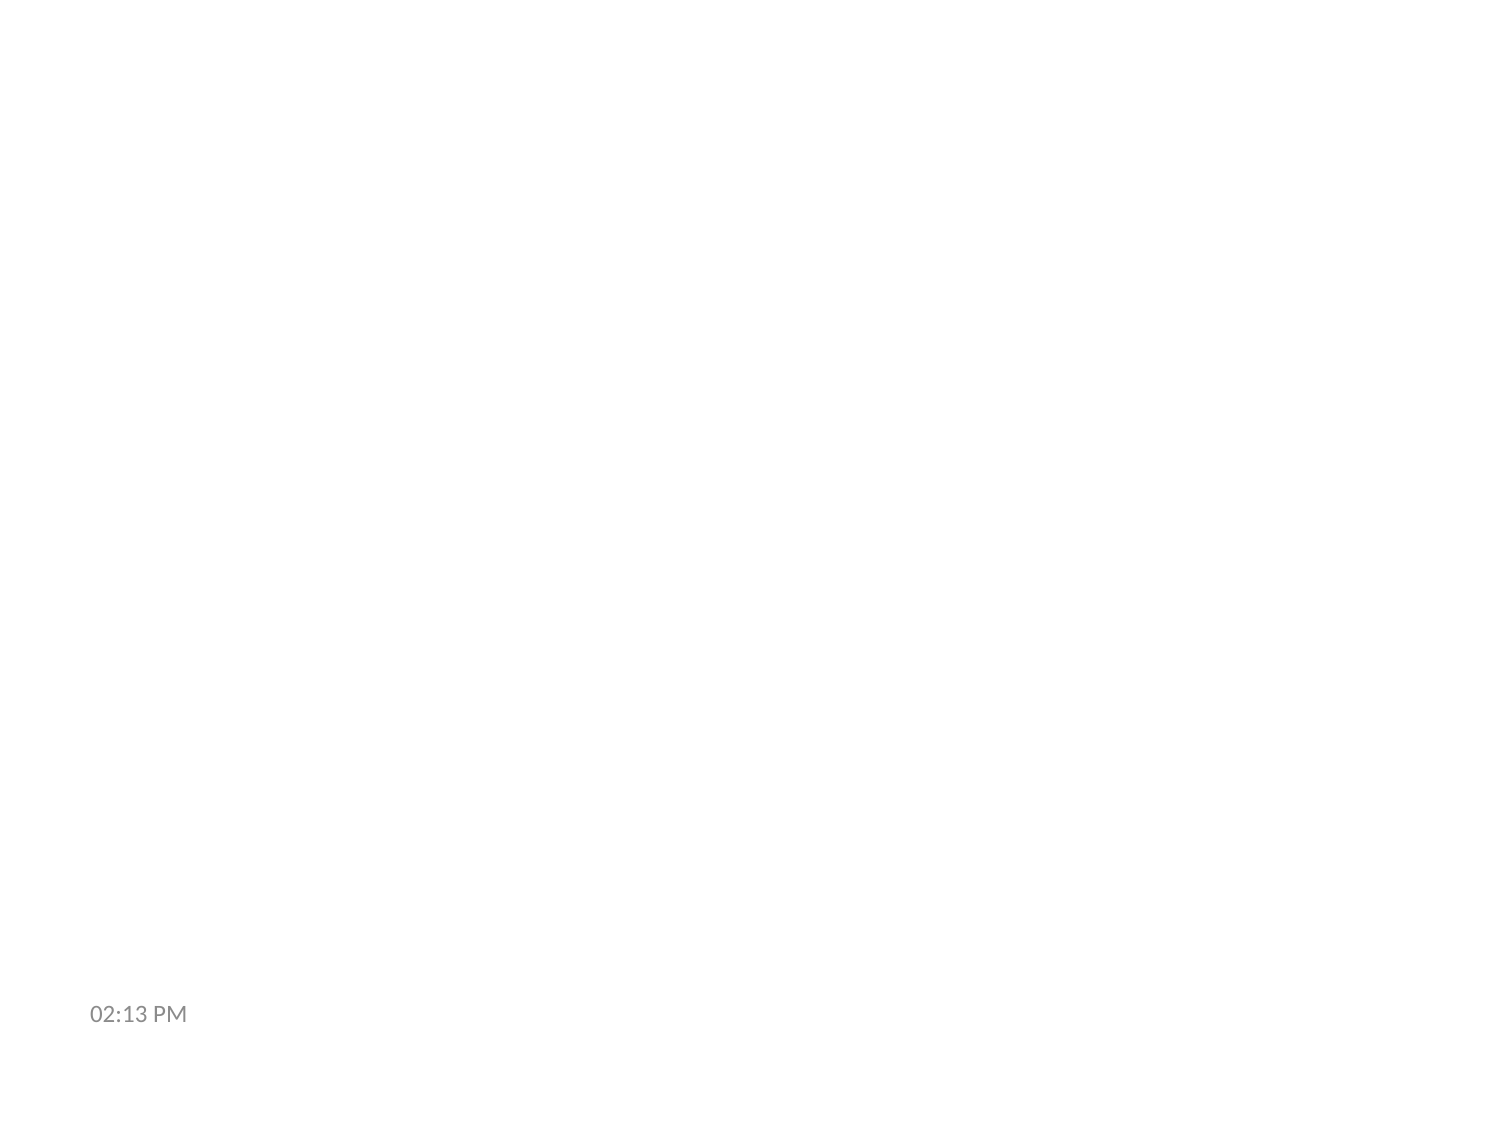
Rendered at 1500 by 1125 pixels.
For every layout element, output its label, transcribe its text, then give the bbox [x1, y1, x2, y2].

text_box 3:35 PM [75, 982, 425, 1043]
